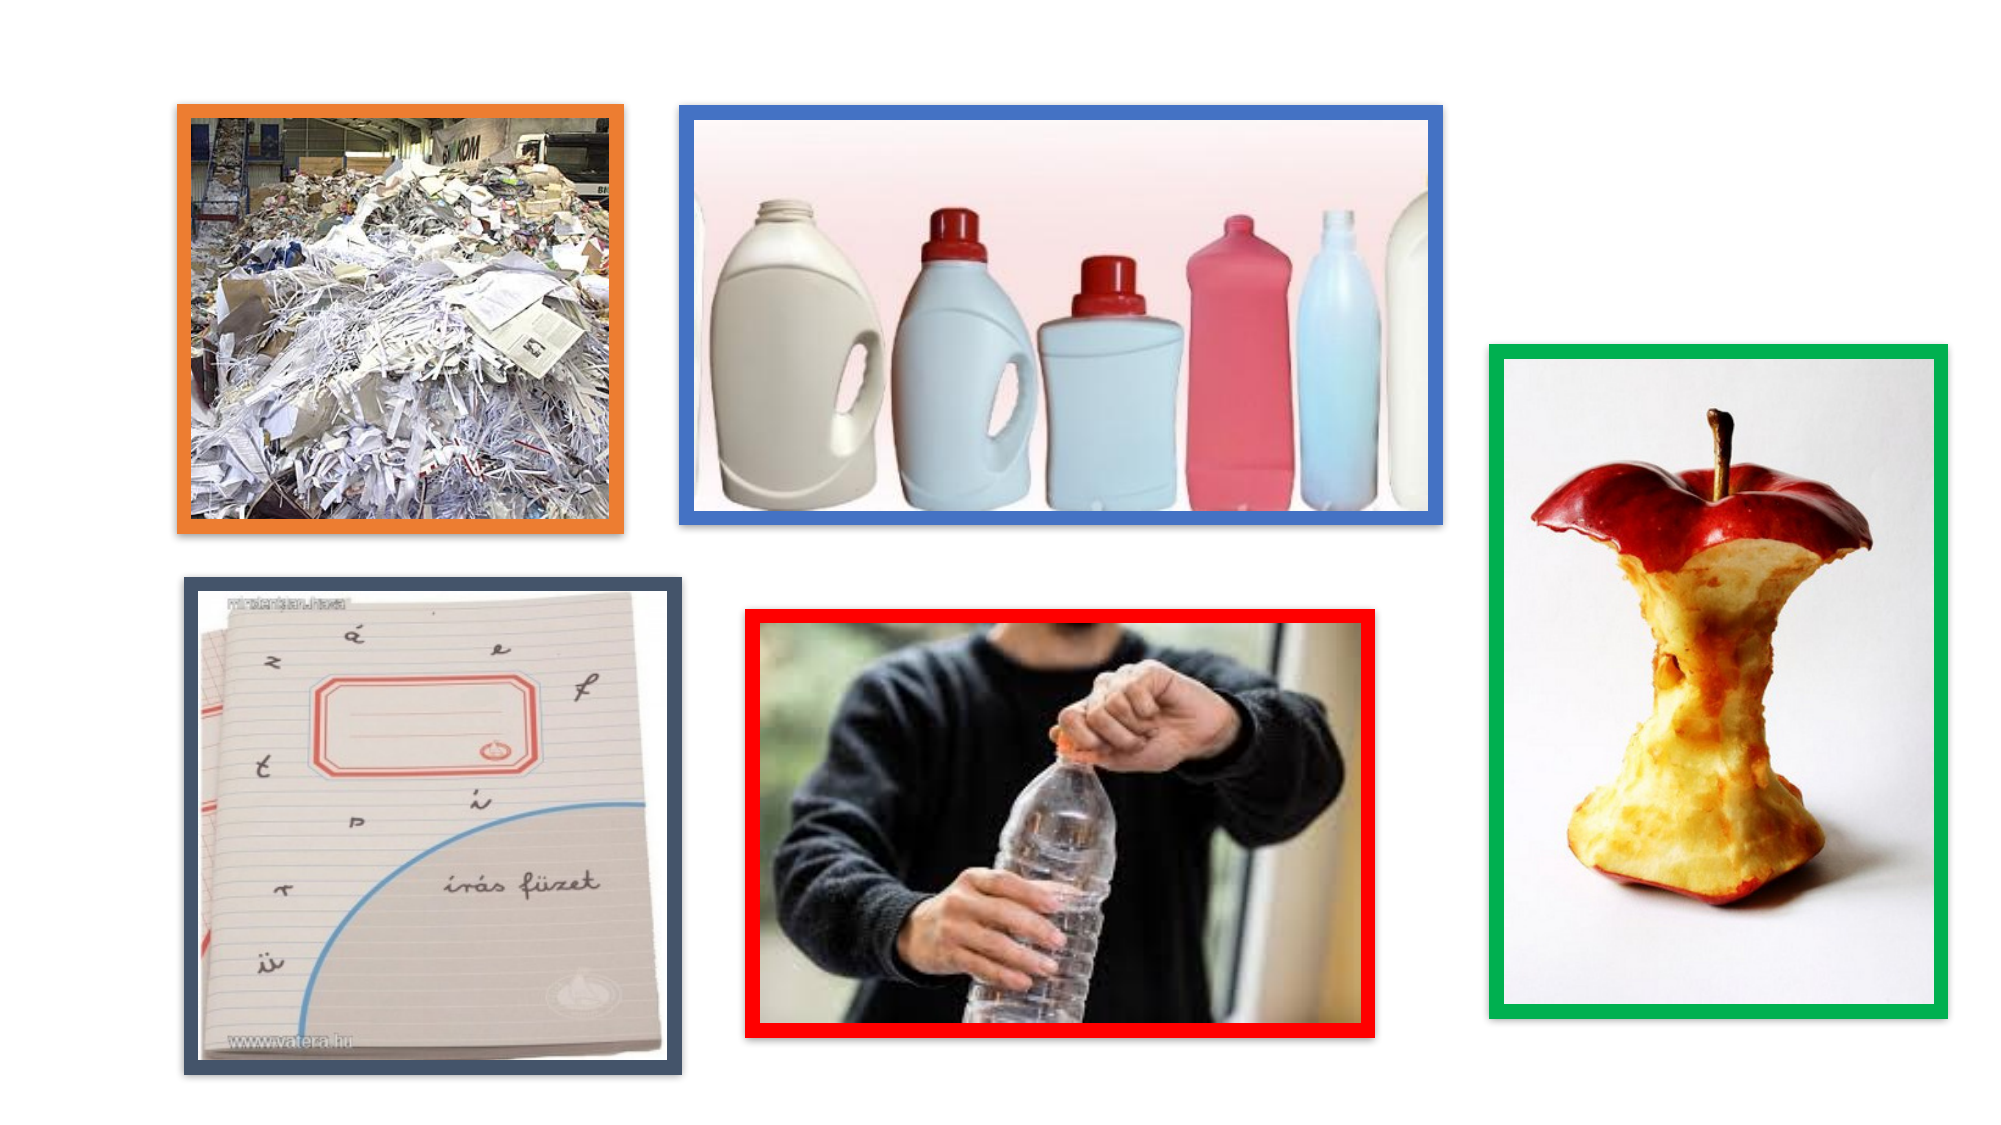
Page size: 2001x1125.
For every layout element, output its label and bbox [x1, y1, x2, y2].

picture [191, 118, 610, 520]
picture [693, 119, 1429, 511]
picture [1503, 358, 1934, 1005]
picture [759, 623, 1361, 1023]
picture [198, 591, 668, 1061]
